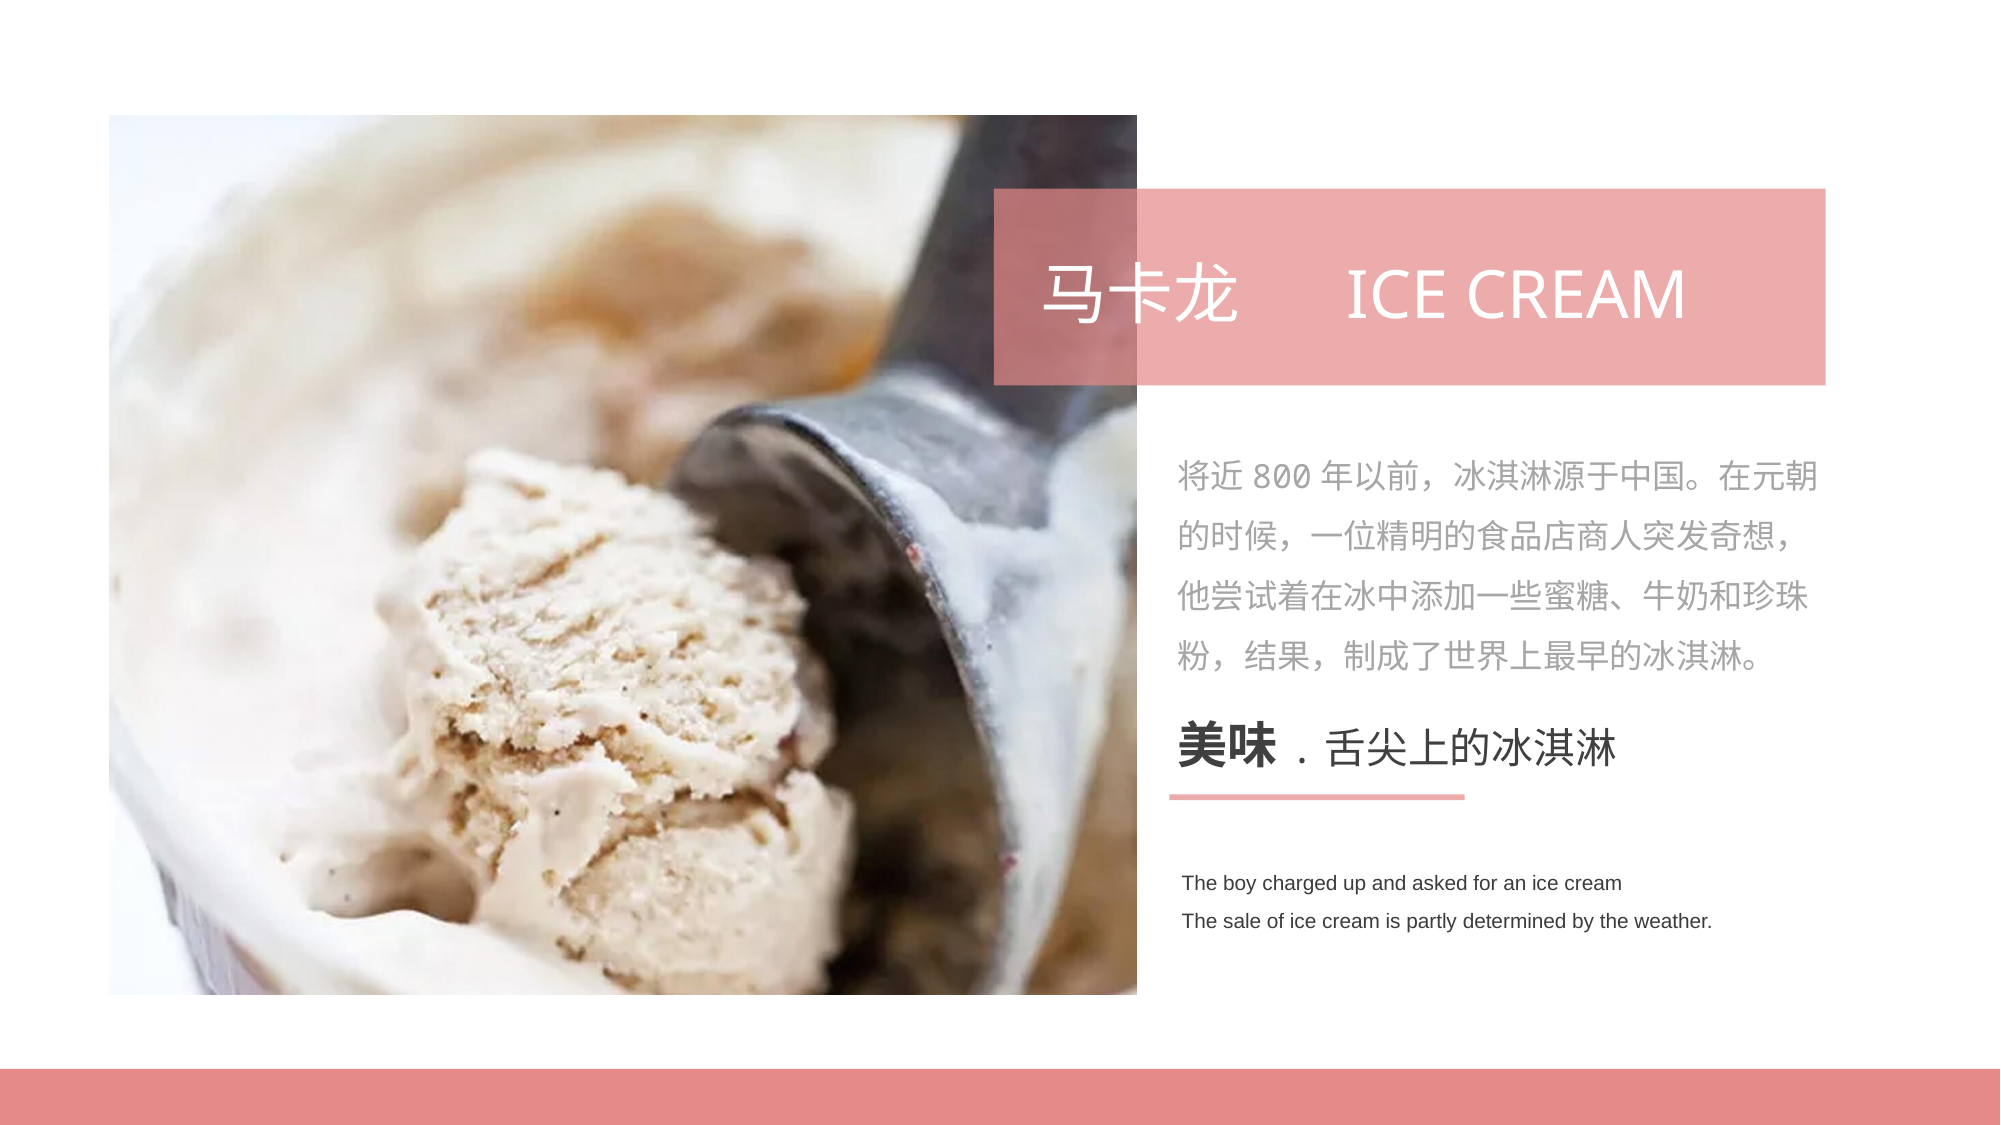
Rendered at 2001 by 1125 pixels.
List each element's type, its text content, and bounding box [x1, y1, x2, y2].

text_box 美味.舌尖上的冰淇淋 [1162, 706, 1805, 782]
text_box The boy charged up and asked for an ice cream The sale of ice cream is partly determined by the weather. [1166, 850, 1826, 940]
picture [109, 115, 1137, 995]
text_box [1025, 244, 1779, 341]
text_box [0, 1068, 2000, 1125]
text_box [1168, 793, 1466, 801]
text_box [1137, 187, 1827, 386]
text_box 将近800年以前，冰淇淋源于中国。在元朝的时候，一位精明的食品店商人突发奇想，他尝试着在冰中添加一些蜜糖、牛奶和珍珠粉，结果，制成了世界上最早的冰淇淋。 [1162, 427, 1852, 682]
